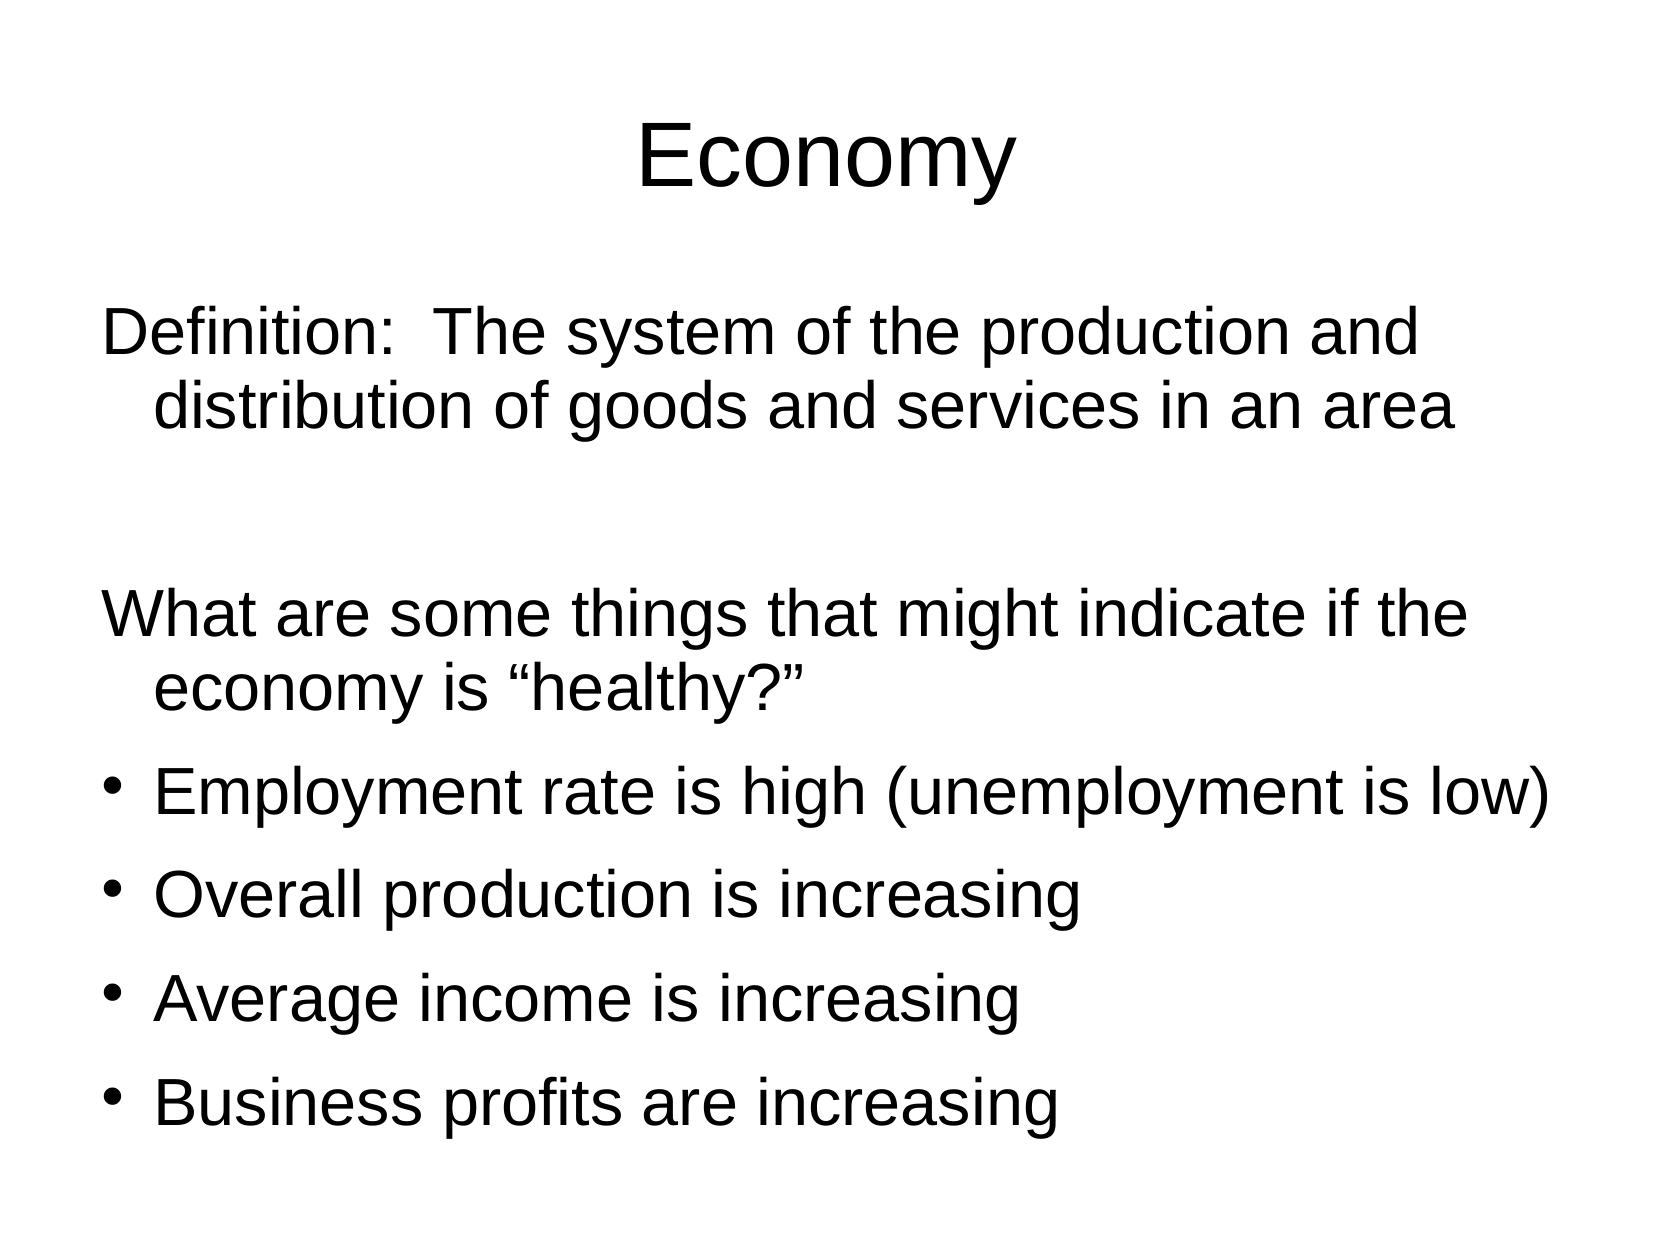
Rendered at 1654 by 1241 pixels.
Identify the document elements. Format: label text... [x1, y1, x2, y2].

list Definition: The system of the production and distribution of goods and services in an area What are some things that might indicate if the economy is “healthy?” Employment rate is high (unemployment is low) Overall production is increasing Average income is increasing Business profits are increasing [82, 290, 1613, 1238]
title Economy [82, 49, 1571, 257]
